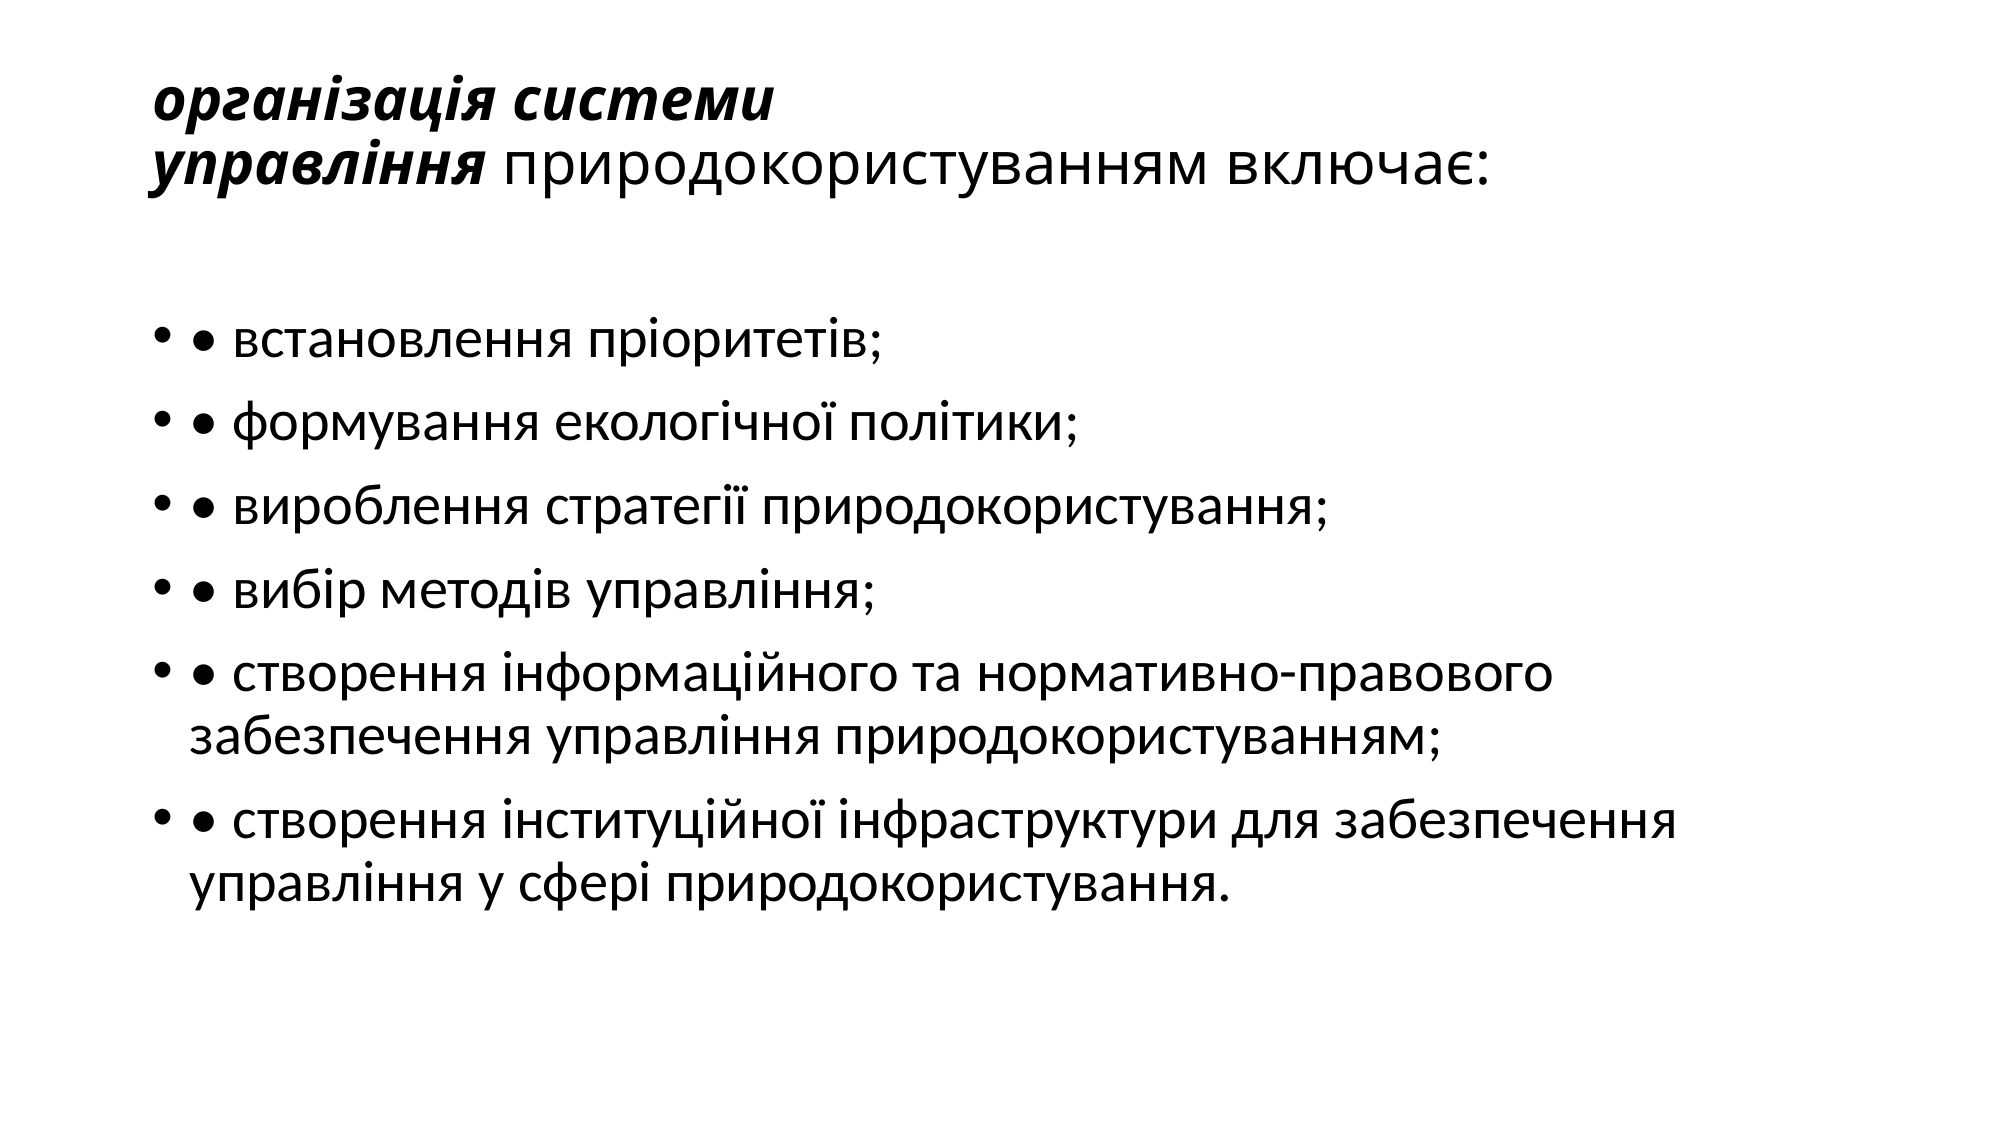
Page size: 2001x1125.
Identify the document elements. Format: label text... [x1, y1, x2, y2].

title організація системи управління природокористуванням включає: [137, 59, 1863, 278]
list • встановлення пріоритетів; • формування екологічної політики; • вироблення стратегії природокористування; • вибір методів управління; • створення інформаційного та нормативно-правового забезпечення управління природокористуванням; • створення інституційної інфраструктури для забезпечення управління у сфері природокористування. [137, 299, 1863, 1014]
